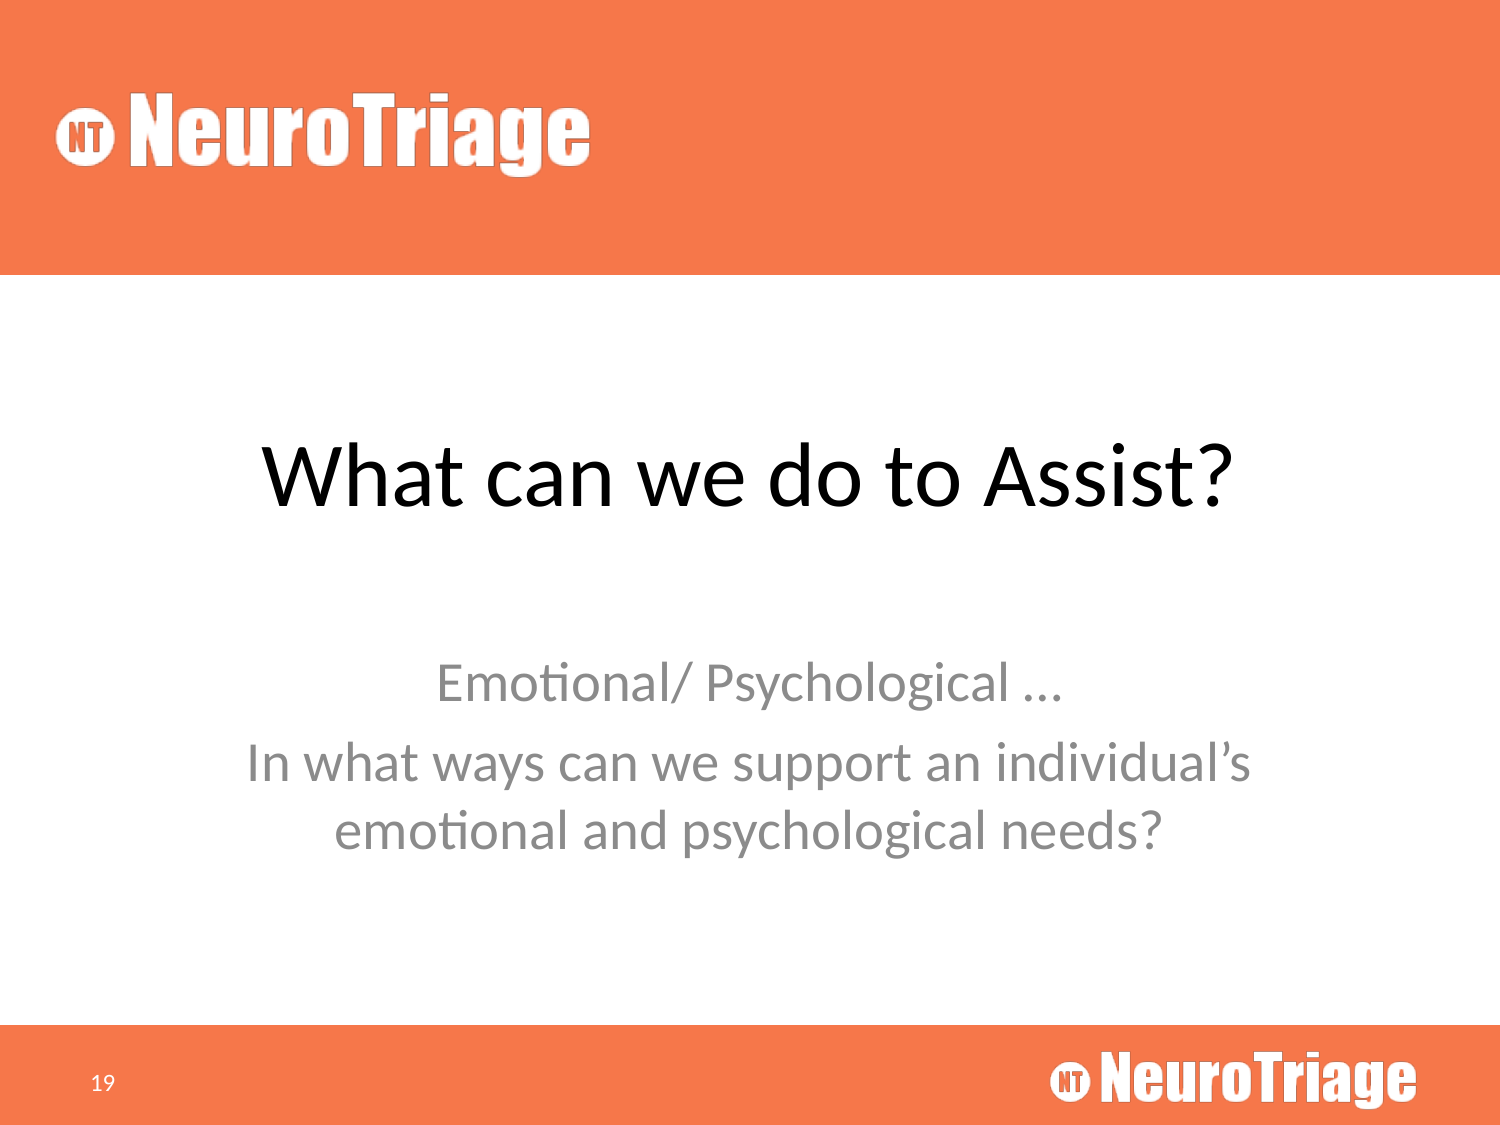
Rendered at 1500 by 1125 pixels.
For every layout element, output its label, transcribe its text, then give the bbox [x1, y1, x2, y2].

picture [37, 62, 603, 200]
picture [1037, 1030, 1425, 1125]
subtitle Emotional/ Psychological … In what ways can we support an individual’s emotional and psychological needs? [225, 637, 1275, 925]
slide_number 19 [75, 1051, 425, 1112]
title What can we do to Assist? [112, 349, 1388, 591]
